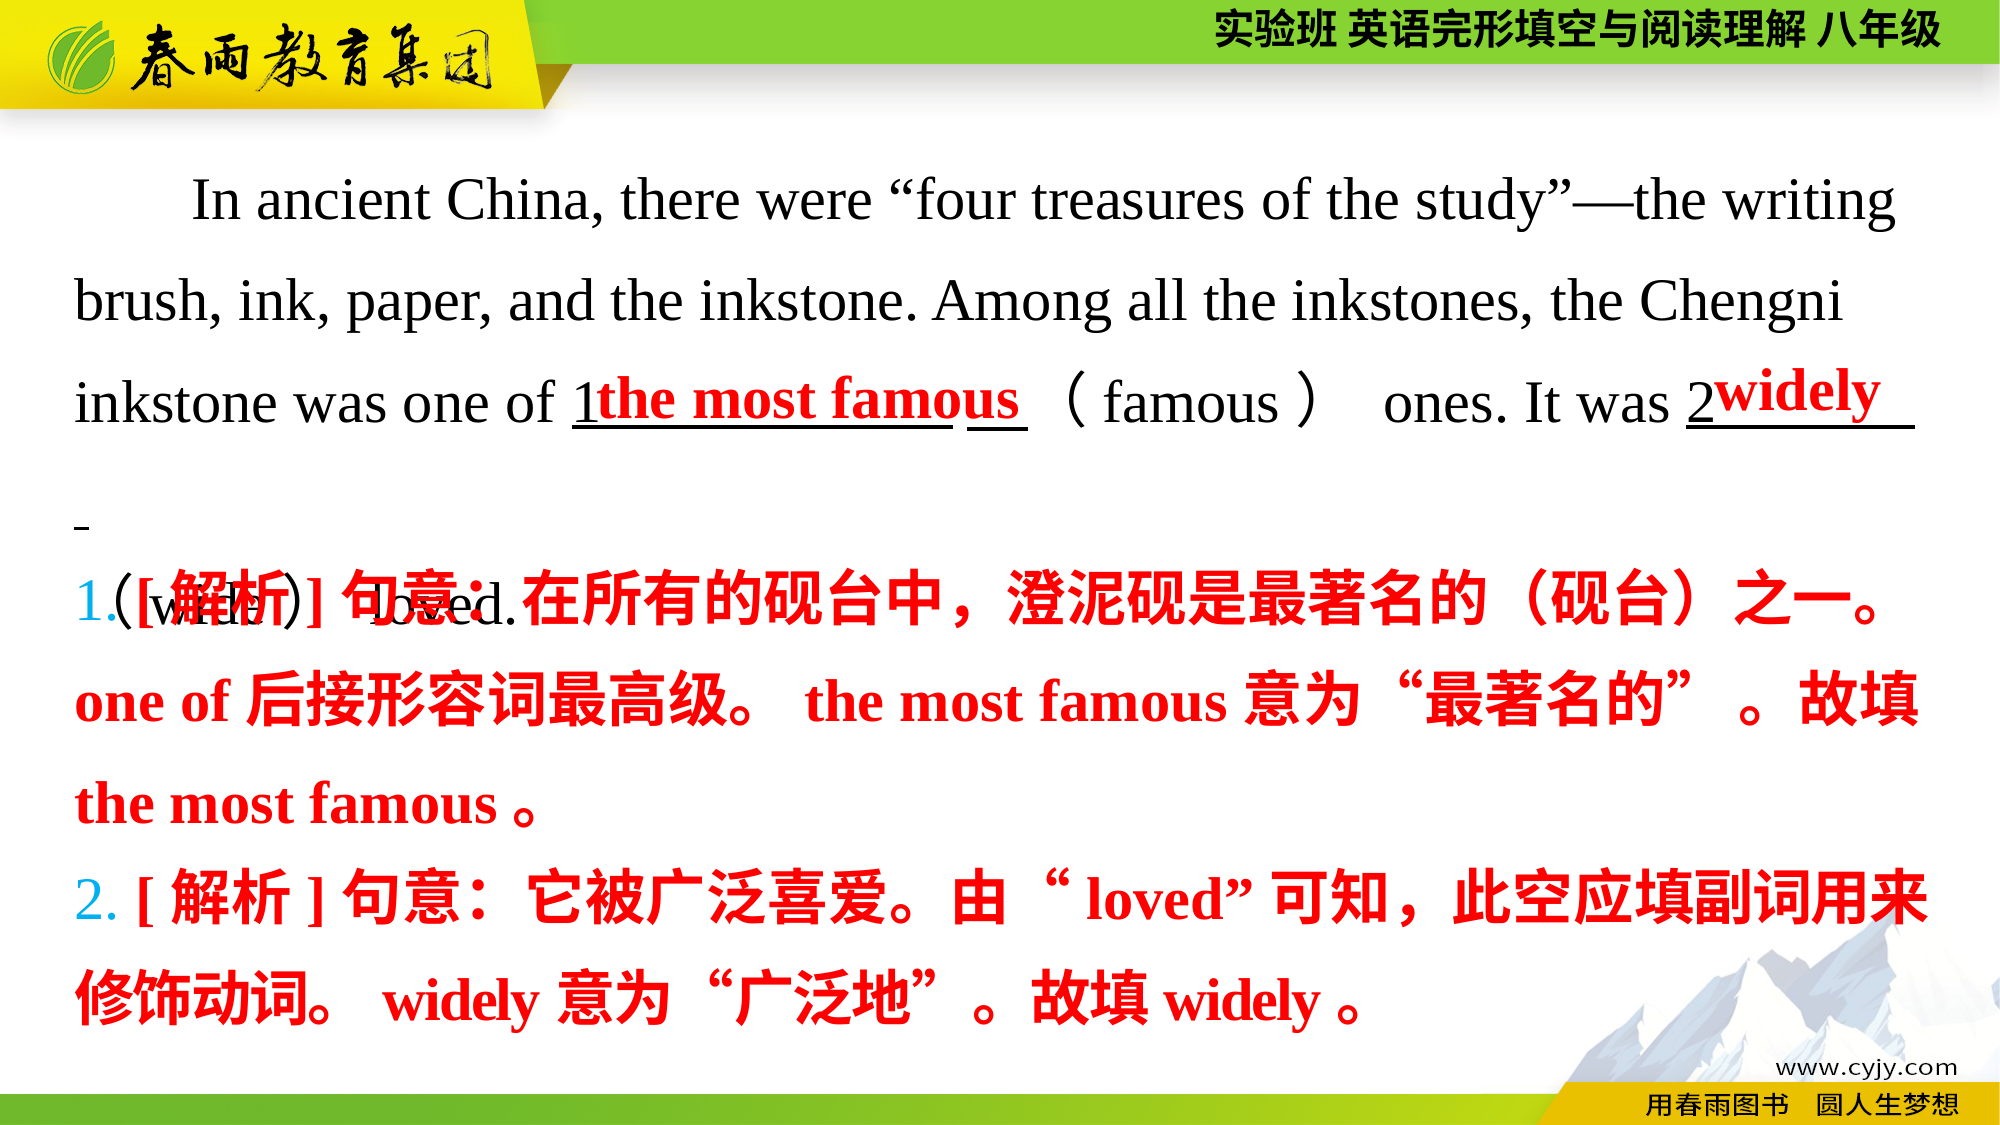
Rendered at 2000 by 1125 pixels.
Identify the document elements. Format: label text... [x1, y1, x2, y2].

picture [0, 0, 2000, 1125]
text_box the most famous [581, 321, 1110, 438]
list In ancient China, there were “four treasures of the study”—the writing brush, ink, paper, and the inkstone. Among all the inkstones, the Chengni inkstone was one of 1 （famous） ones. It was 2 . （wide） loved. [59, 122, 1944, 523]
text_box 2. [解析]句意：它被广泛喜爱。由“loved”可知，此空应填副词用来修饰动词。widely意为“广泛地”。故填widely。 [59, 822, 1944, 1041]
text_box widely [1699, 314, 1972, 431]
text_box 1. [解析]句意：在所有的砚台中，澄泥砚是最著名的（砚台）之一。one of后接形容词最高级。the most famous意为“最著名的” 。故填the most famous。 [59, 523, 1944, 822]
